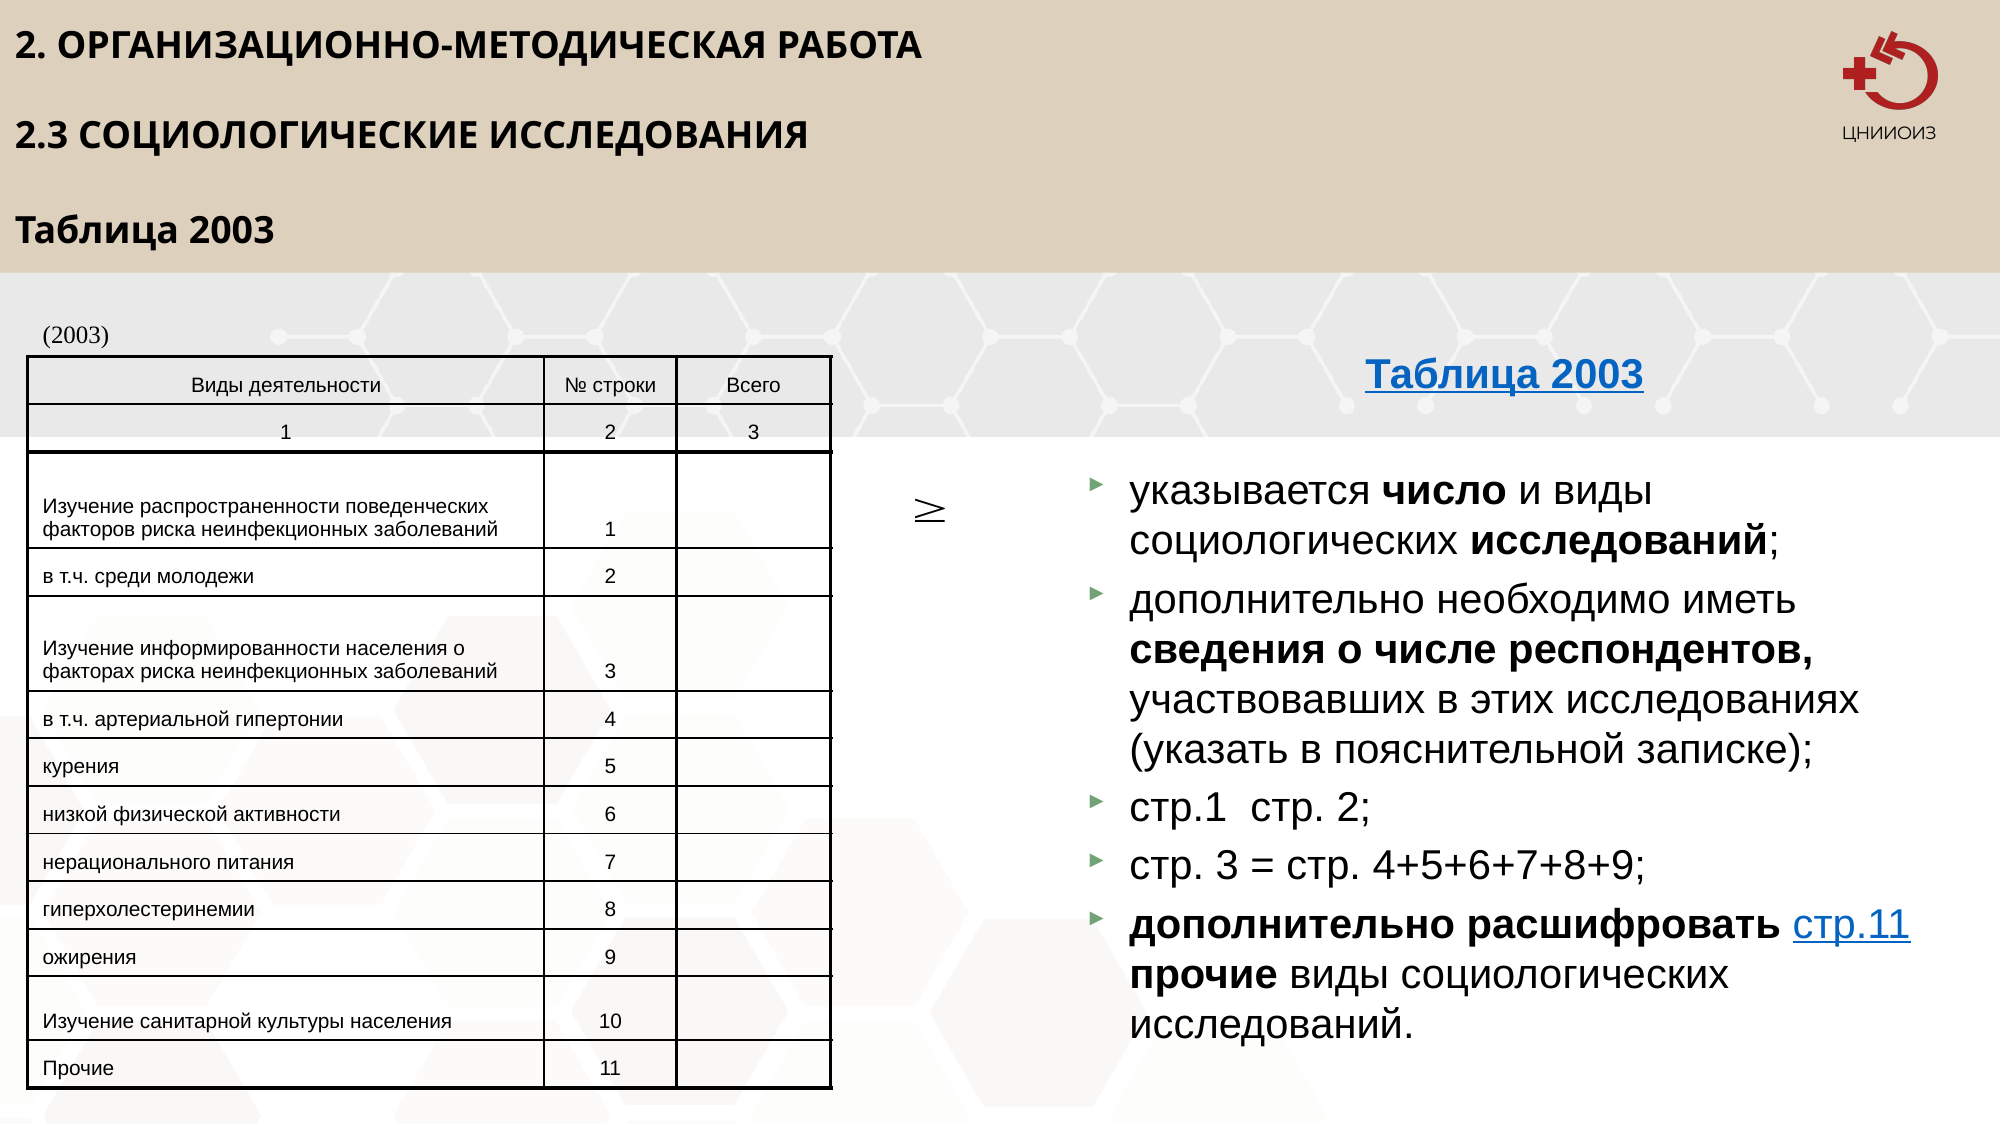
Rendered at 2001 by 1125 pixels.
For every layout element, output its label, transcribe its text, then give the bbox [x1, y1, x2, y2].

text_box 2. ОРГАНИЗАЦИОННО-МЕТОДИЧЕСКАЯ РАБОТА 2.3 СОЦИОЛОГИЧЕСКИЕ ИССЛЕДОВАНИЯ Таблица 2003 [0, 0, 2000, 109]
picture [0, 1, 2000, 1124]
